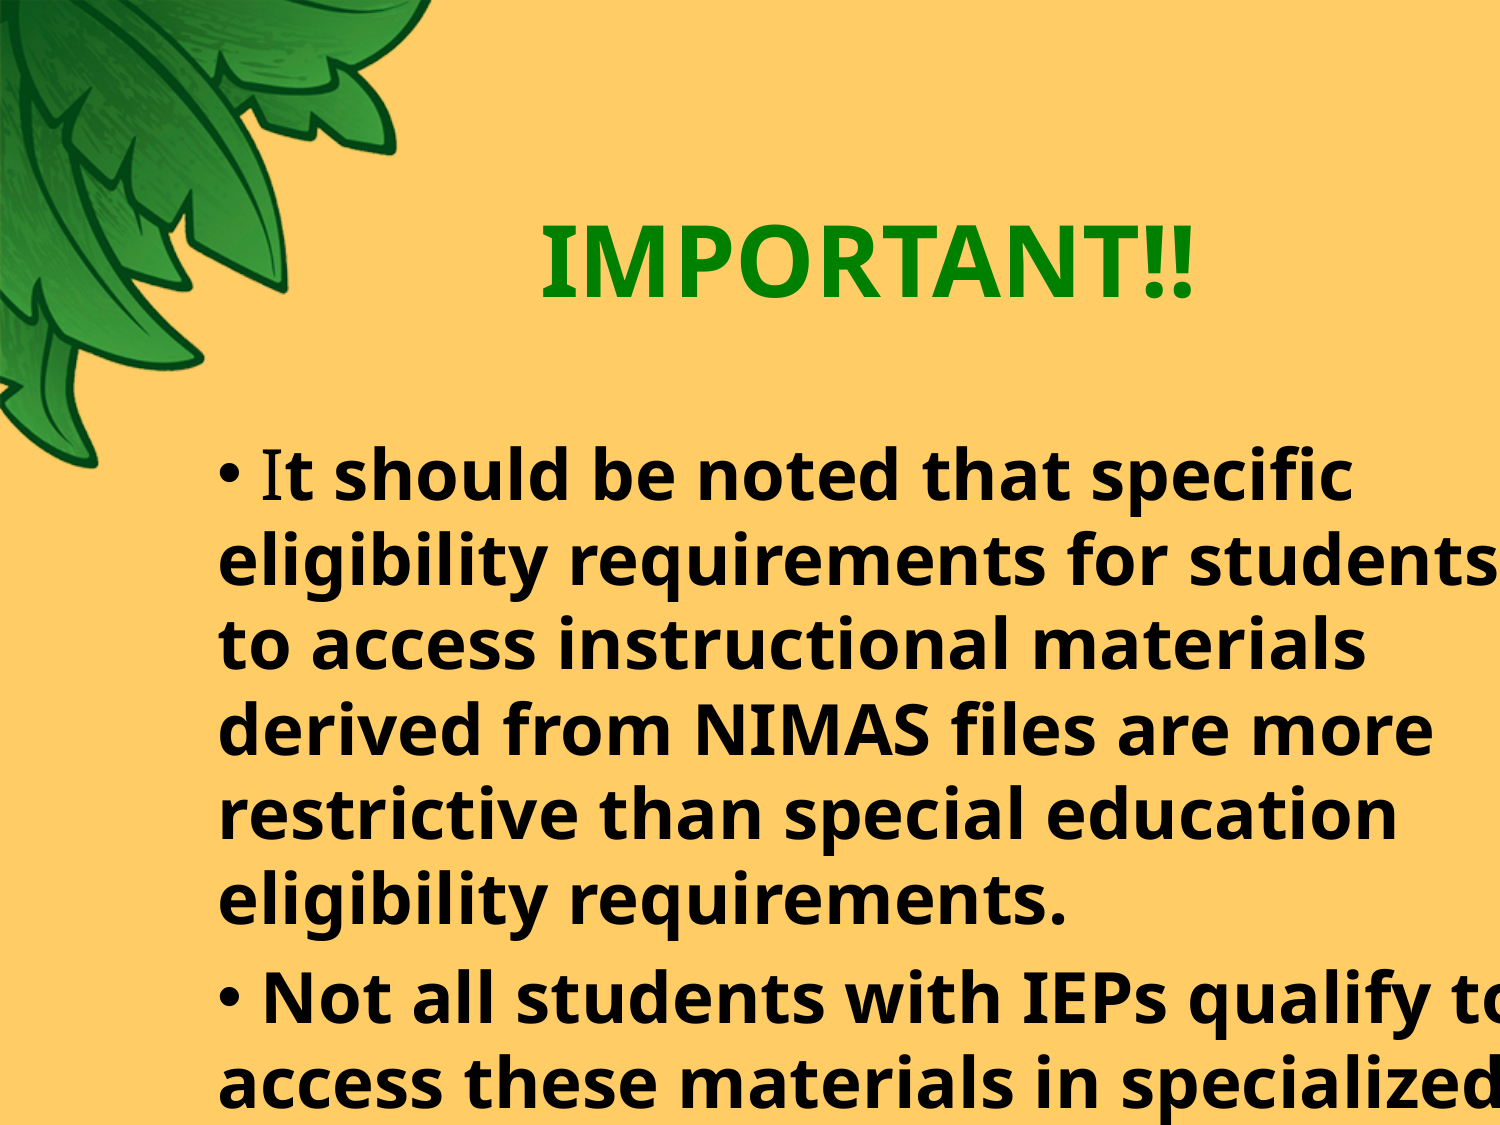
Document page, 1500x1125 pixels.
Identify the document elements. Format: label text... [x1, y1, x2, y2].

title IMPORTANT!! [448, 163, 1500, 352]
picture [0, 0, 444, 476]
list It should be noted that specific eligibility requirements for students to access instructional materials derived from NIMAS files are more restrictive than special education eligibility requirements. Not all students with IEPs qualify to access these materials in specialized formats. [202, 421, 1500, 1125]
